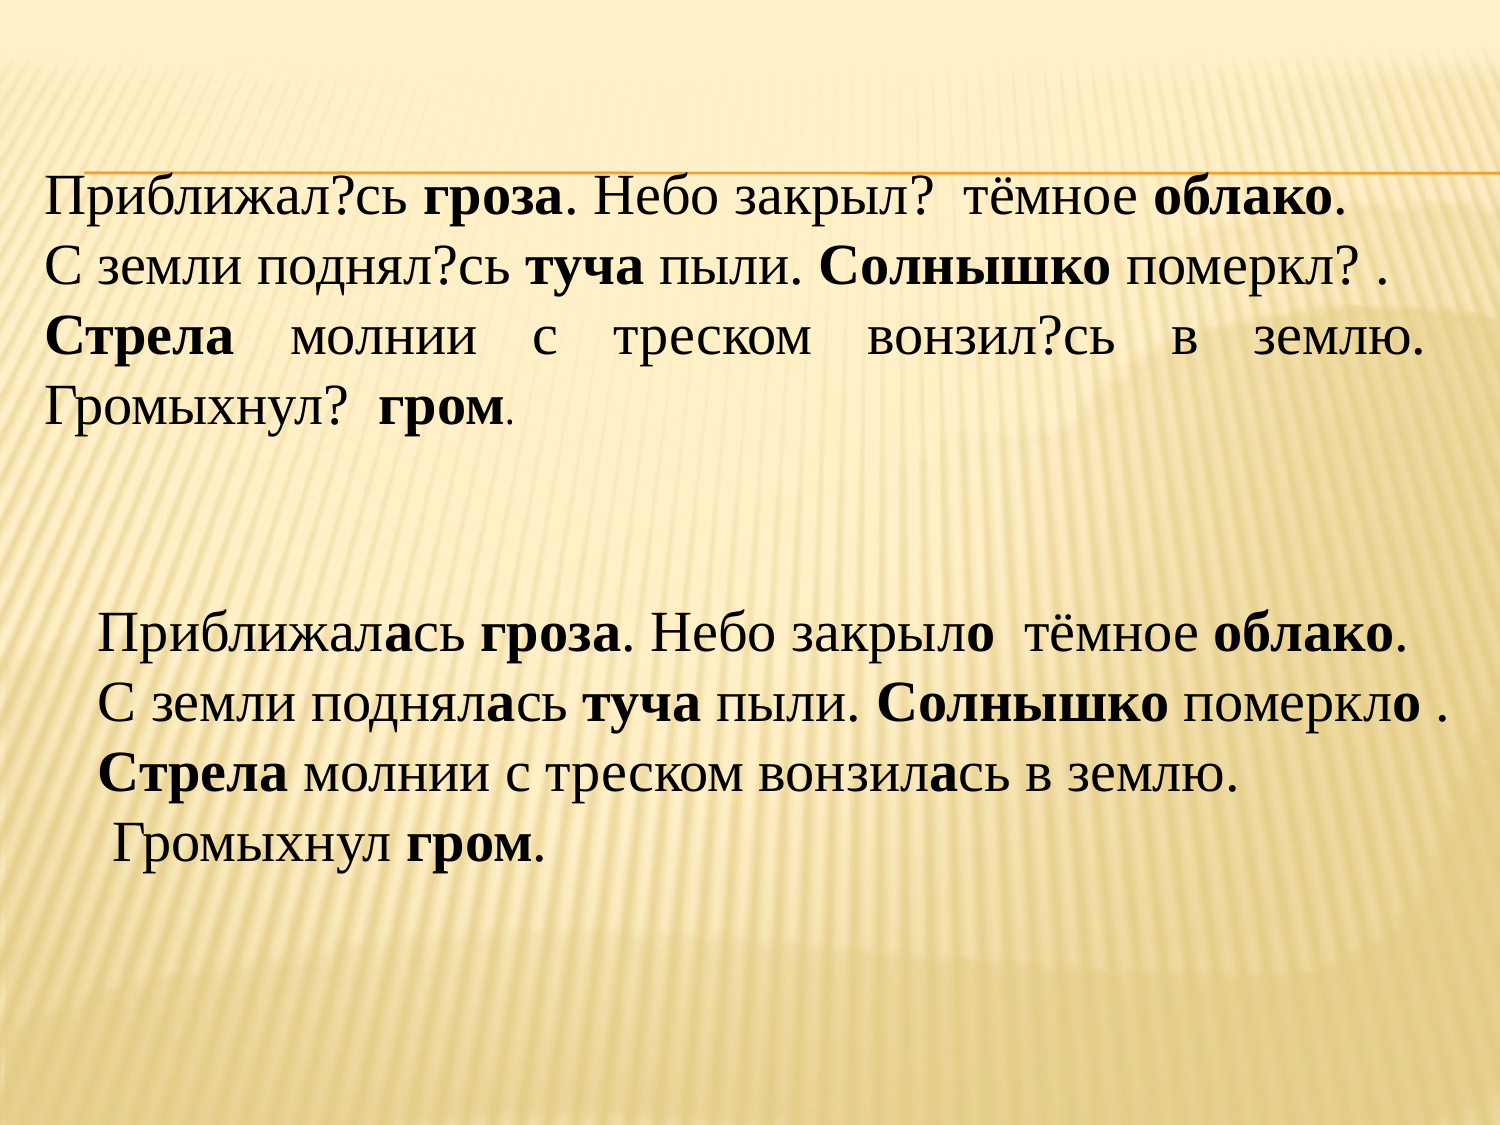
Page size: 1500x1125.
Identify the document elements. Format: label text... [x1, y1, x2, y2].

text_box Приближал?сь гроза. Небо закрыл? тёмное облако. С земли поднял?сь туча пыли. Солнышко померкл? . Стрела молнии с треском вонзил?сь в землю. Громыхнул? гром. [29, 148, 1442, 444]
text_box Приближалась гроза. Небо закрыло тёмное облако. С земли поднялась туча пыли. Солнышко померкло . Стрела молнии с треском вонзилась в землю. Громыхнул гром. [83, 586, 1480, 881]
